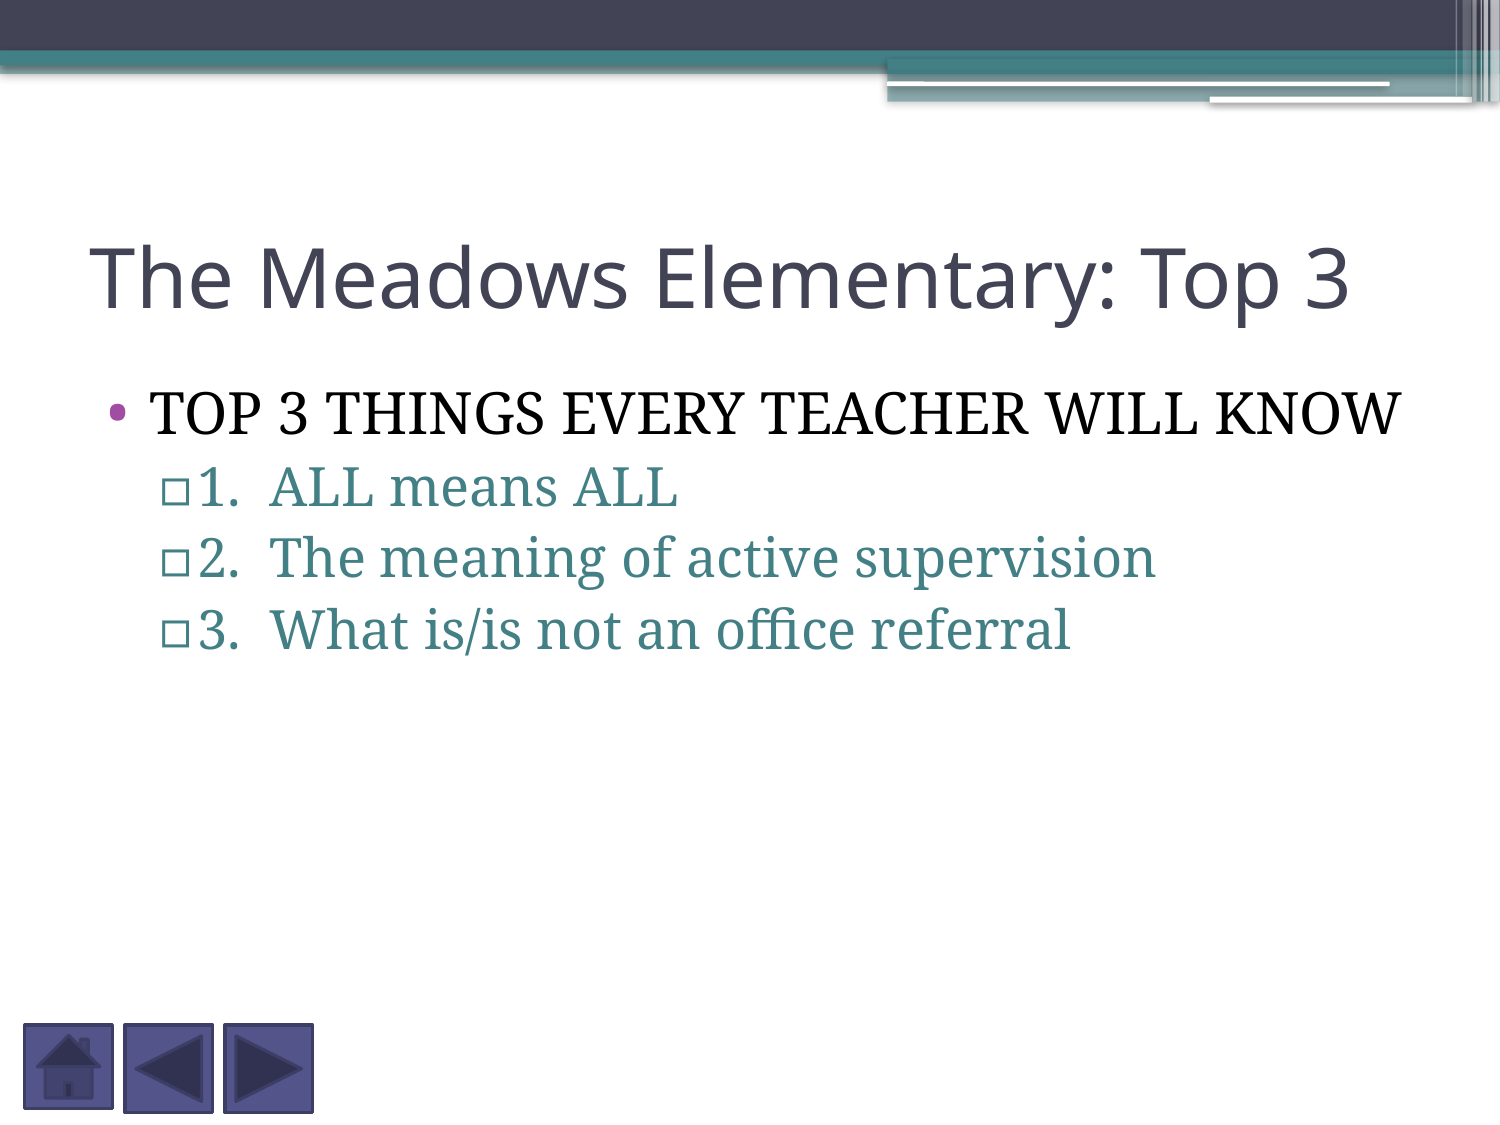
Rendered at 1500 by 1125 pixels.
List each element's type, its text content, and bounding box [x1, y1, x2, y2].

text_box [123, 1023, 214, 1114]
list TOP 3 THINGS EVERY TEACHER WILL KNOW 1. ALL means ALL 2. The meaning of active supervision 3. What is/is not an office referral [75, 368, 1425, 1079]
text_box [23, 1023, 114, 1110]
text_box [223, 1023, 314, 1114]
title The Meadows Elementary: Top 3 [75, 187, 1425, 363]
